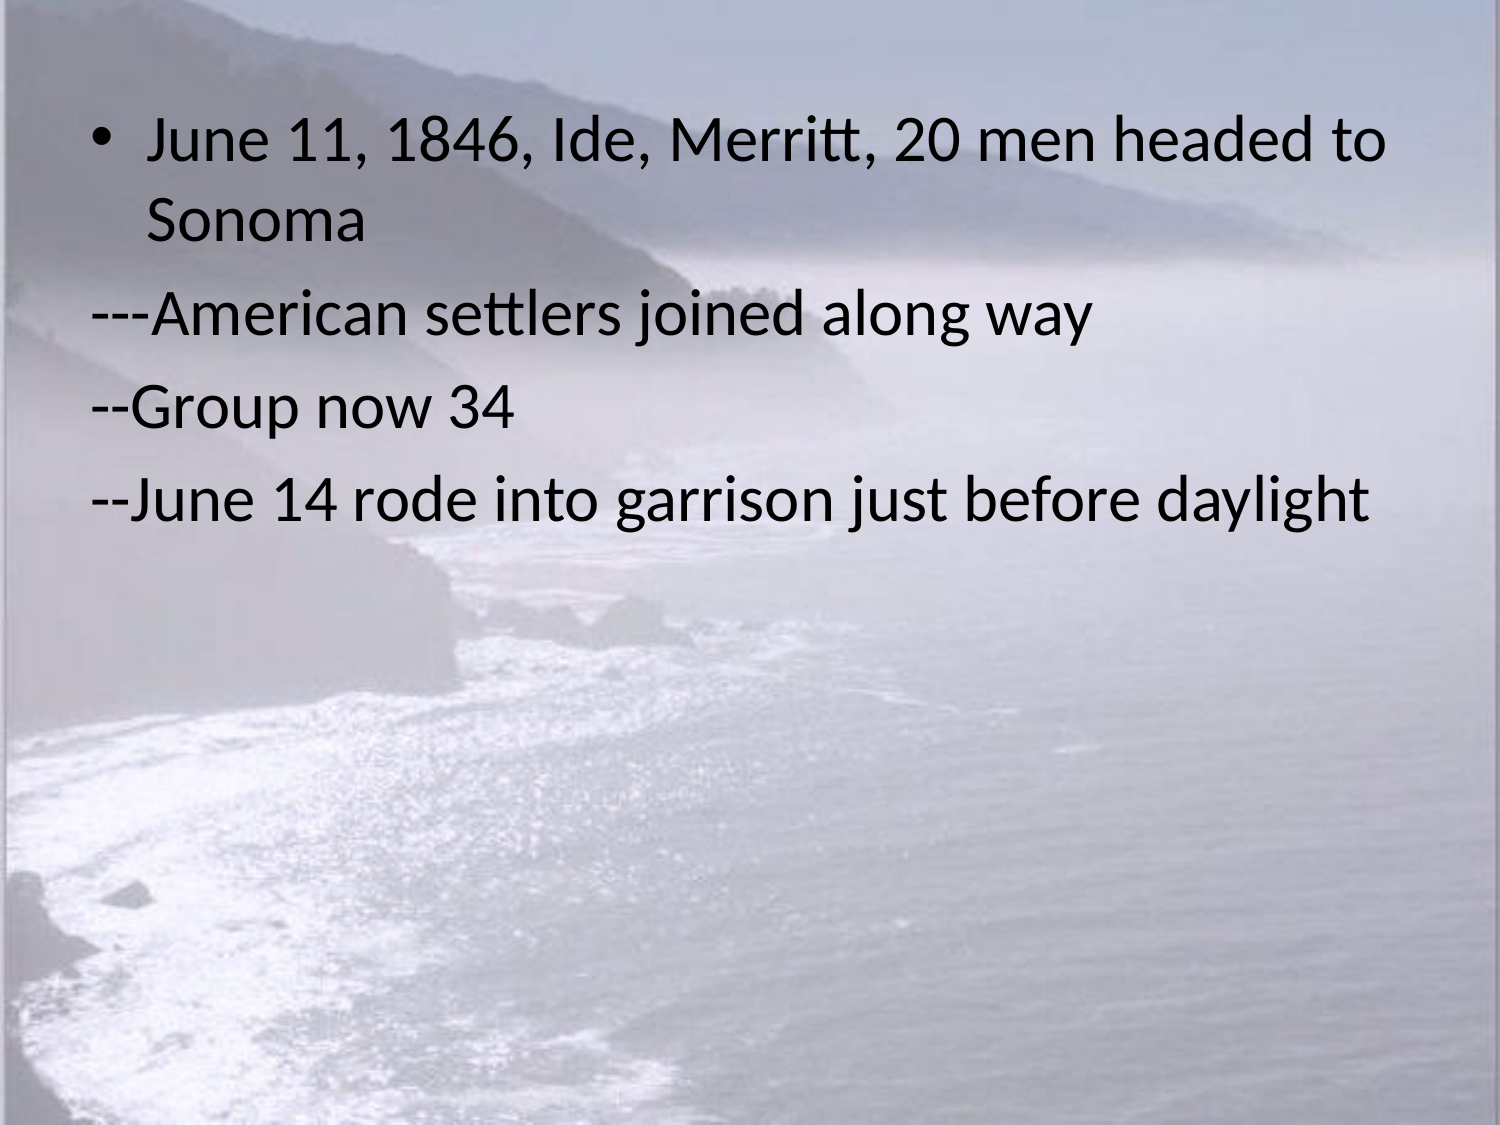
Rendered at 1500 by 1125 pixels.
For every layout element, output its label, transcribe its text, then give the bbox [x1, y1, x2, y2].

picture [0, 0, 1500, 1125]
list June 11, 1846, Ide, Merritt, 20 men headed to Sonoma ---American settlers joined along way --Group now 34 --June 14 rode into garrison just before daylight [75, 87, 1425, 1005]
